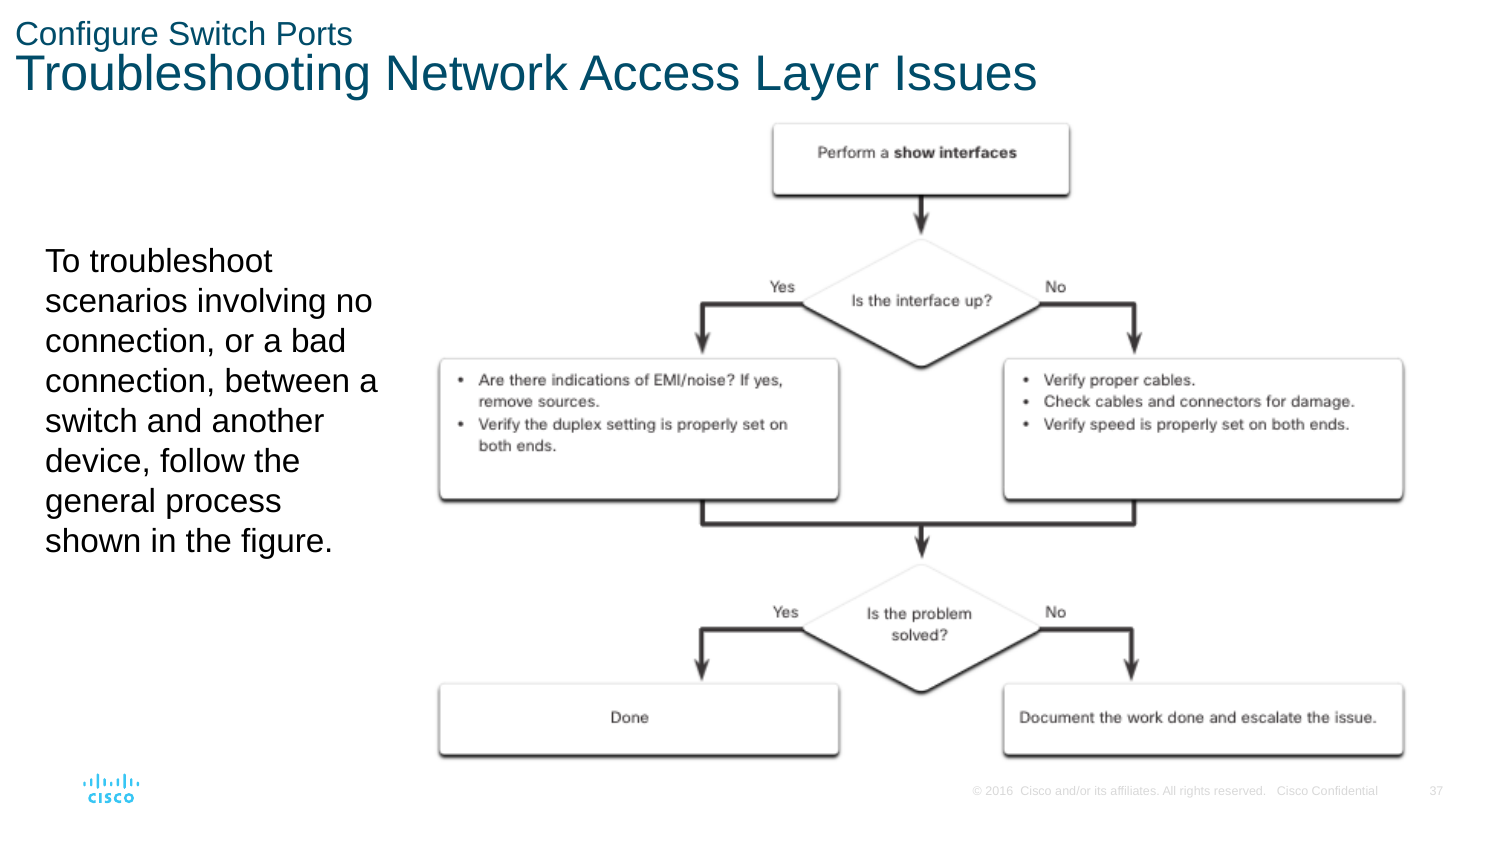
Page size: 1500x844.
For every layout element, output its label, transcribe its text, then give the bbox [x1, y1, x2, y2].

text_box To troubleshoot scenarios involving no connection, or a bad connection, between a switch and another device, follow the general process shown in the figure. [30, 232, 398, 567]
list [427, 119, 1413, 772]
title Configure Switch Ports Troubleshooting Network Access Layer Issues [0, 0, 1369, 121]
